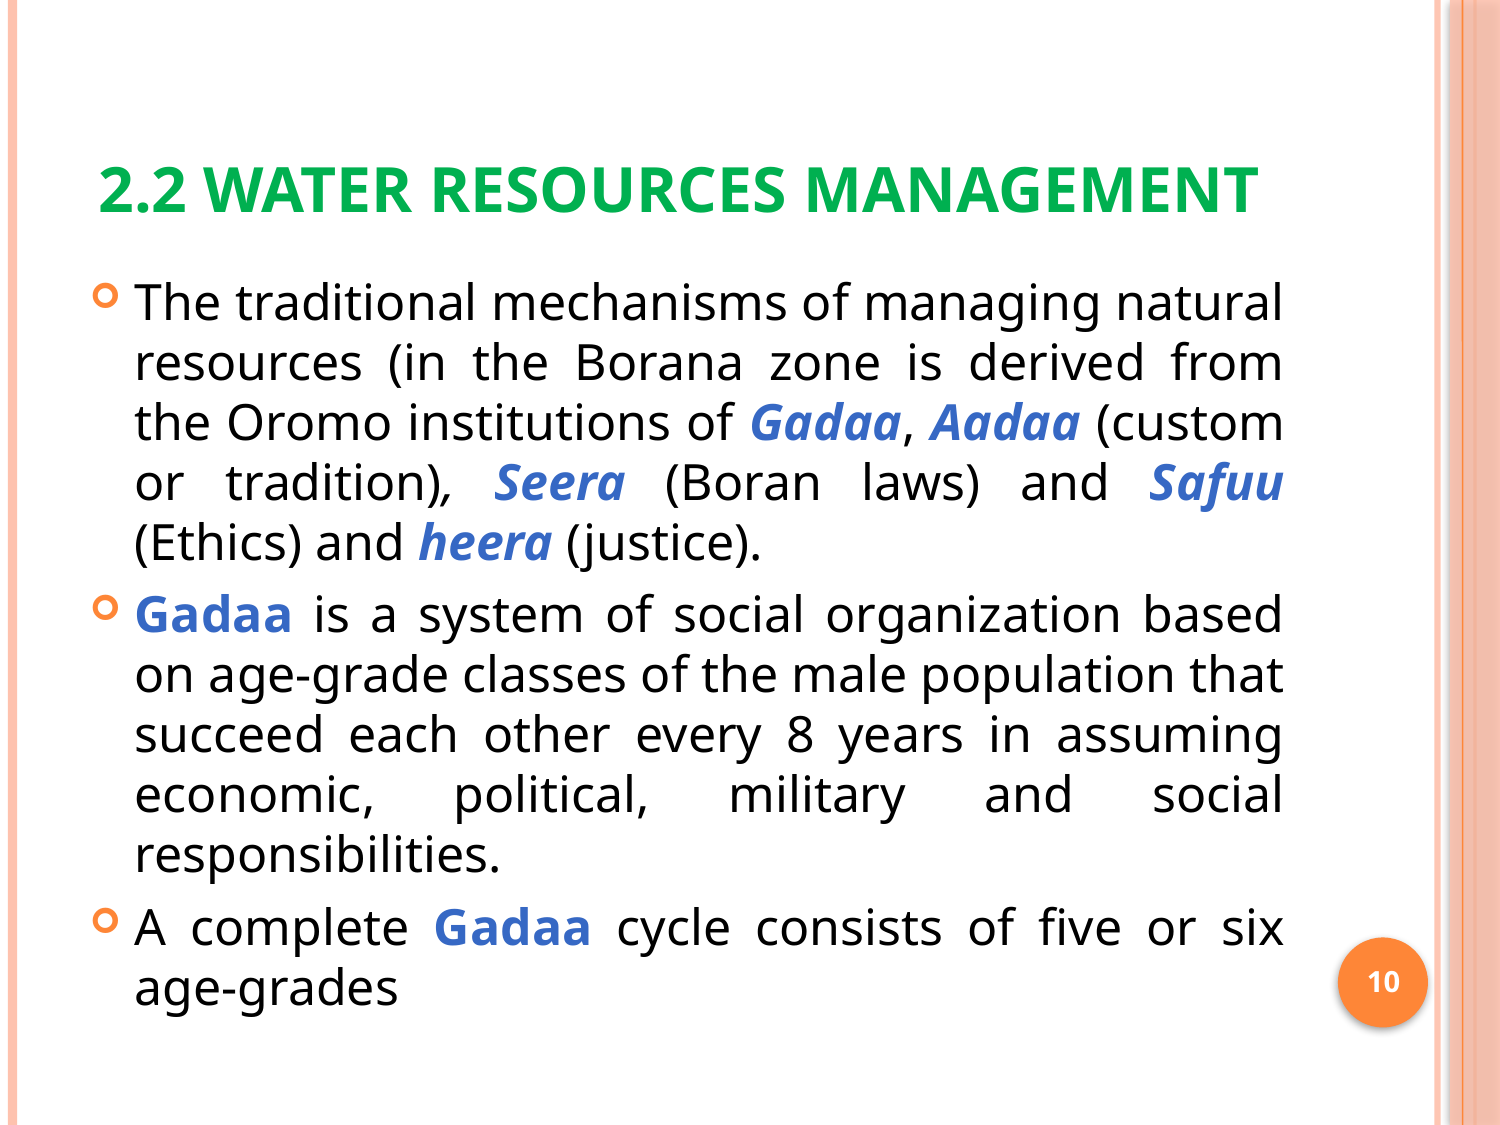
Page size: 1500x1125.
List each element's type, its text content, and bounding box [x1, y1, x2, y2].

list The traditional mechanisms of managing natural resources (in the Borana zone is derived from the Oromo institutions of Gadaa, Aadaa (custom or tradition), Seera (Boran laws) and Safuu (Ethics) and heera (justice). Gadaa is a system of social organization based on age-grade classes of the male population that succeed each other every 8 years in assuming economic, political, military and social responsibilities. A complete Gadaa cycle consists of five or six age-grades [75, 262, 1300, 1062]
title 2.2 Water Resources Management [75, 45, 1300, 233]
slide_number 10 [1333, 940, 1434, 1027]
